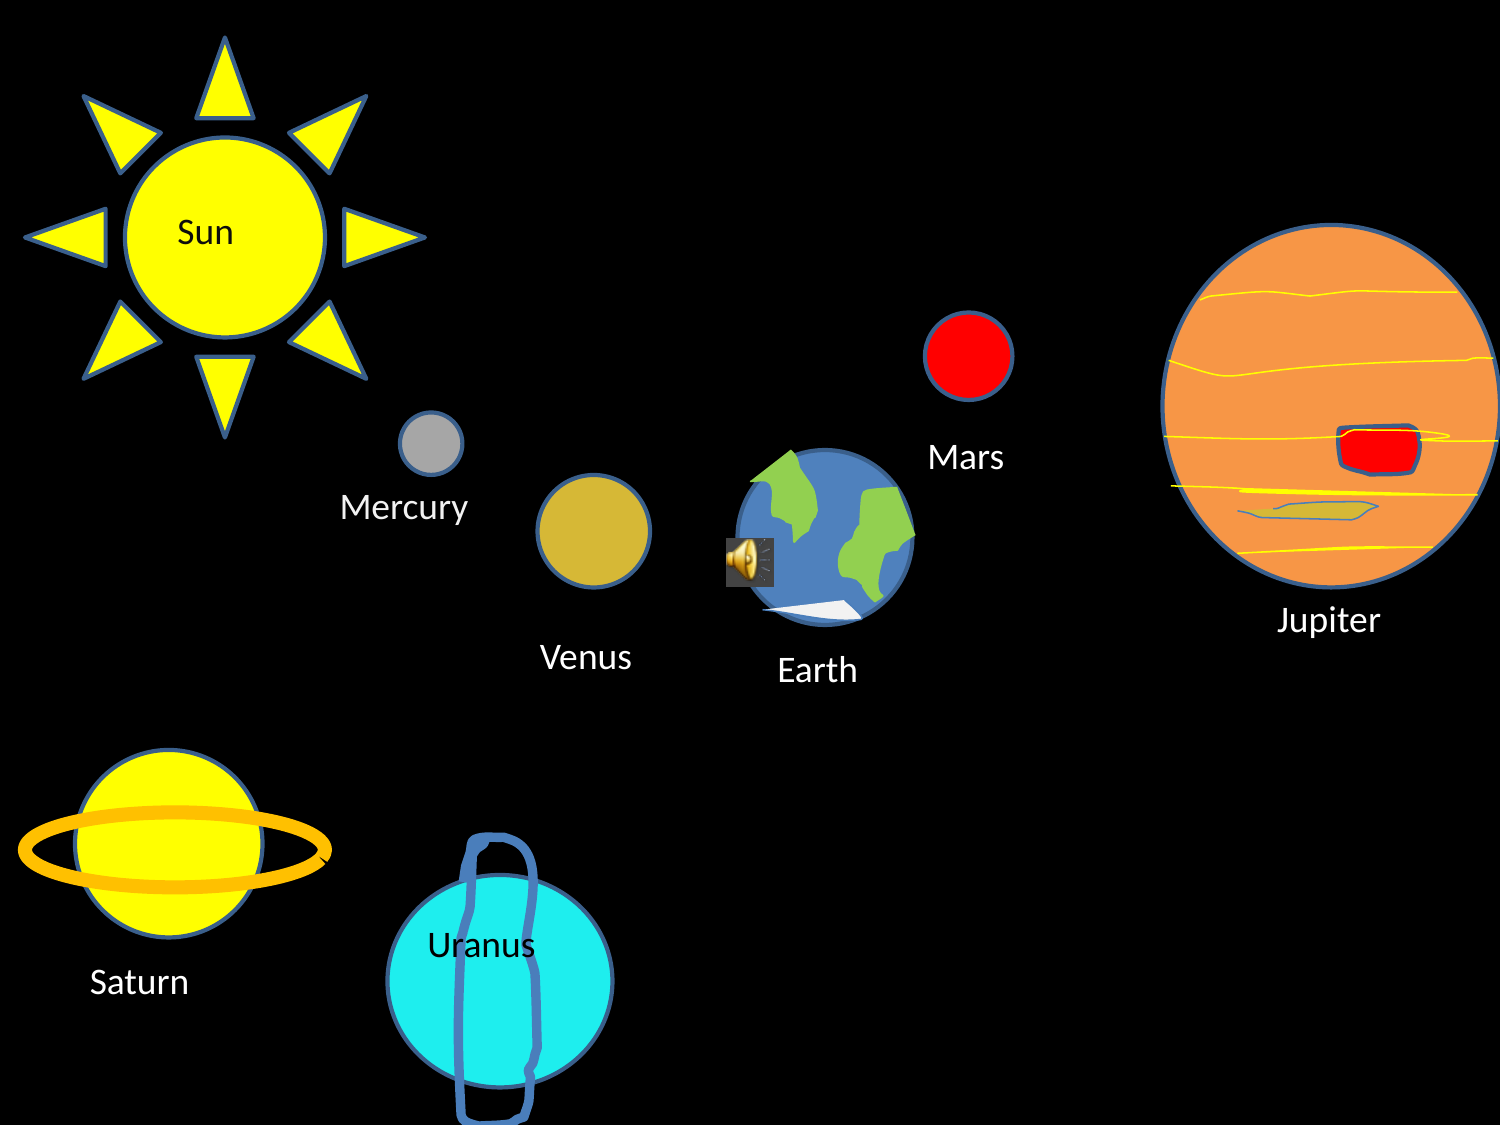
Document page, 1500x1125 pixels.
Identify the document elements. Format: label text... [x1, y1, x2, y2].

text_box [194, 35, 256, 121]
text_box [286, 299, 369, 381]
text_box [24, 749, 326, 938]
text_box Venus [524, 624, 675, 685]
text_box [397, 410, 465, 474]
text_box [1162, 224, 1500, 588]
text_box Earth [762, 637, 913, 698]
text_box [737, 449, 916, 626]
text_box [342, 206, 428, 269]
text_box Mercury [324, 474, 538, 535]
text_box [387, 835, 613, 1125]
text_box [122, 135, 328, 340]
text_box [22, 206, 108, 269]
text_box Saturn [75, 949, 275, 1010]
text_box [922, 310, 1015, 403]
text_box Mars [912, 424, 1025, 485]
text_box Sun [162, 199, 300, 260]
picture [724, 537, 776, 588]
text_box [81, 299, 163, 381]
text_box Jupiter [1262, 596, 1400, 648]
text_box [286, 94, 369, 176]
text_box [535, 472, 653, 590]
text_box [194, 354, 256, 440]
text_box [81, 94, 163, 176]
